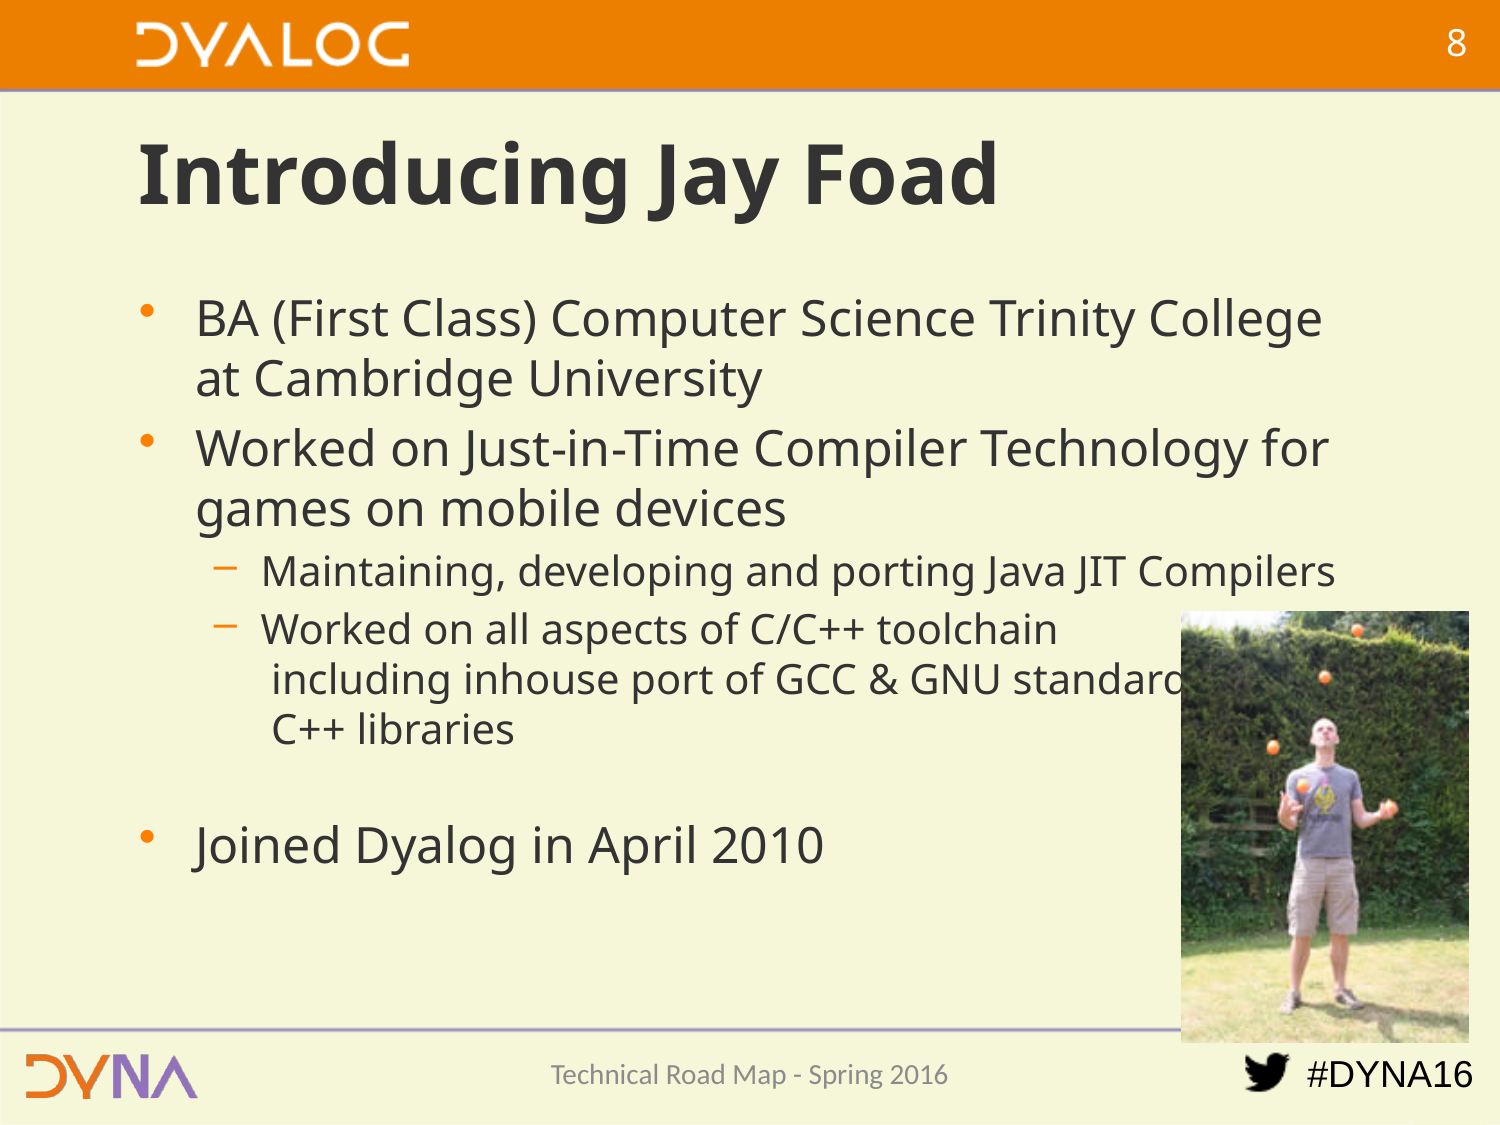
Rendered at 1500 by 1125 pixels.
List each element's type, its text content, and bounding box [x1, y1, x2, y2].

list BA (First Class) Computer Science Trinity College at Cambridge University Worked on Just-in-Time Compiler Technology for games on mobile devices Maintaining, developing and porting Java JIT Compilers Worked on all aspects of C/C++ toolchain including inhouse port of GCC & GNU standard C++ libraries Joined Dyalog in April 2010 [123, 278, 1376, 988]
picture [0, 0, 1500, 1125]
footer Technical Road Map - Spring 2016 [395, 1042, 1105, 1103]
title Introducing Jay Foad [123, 113, 1376, 254]
slide_number 7 [1325, 11, 1483, 71]
